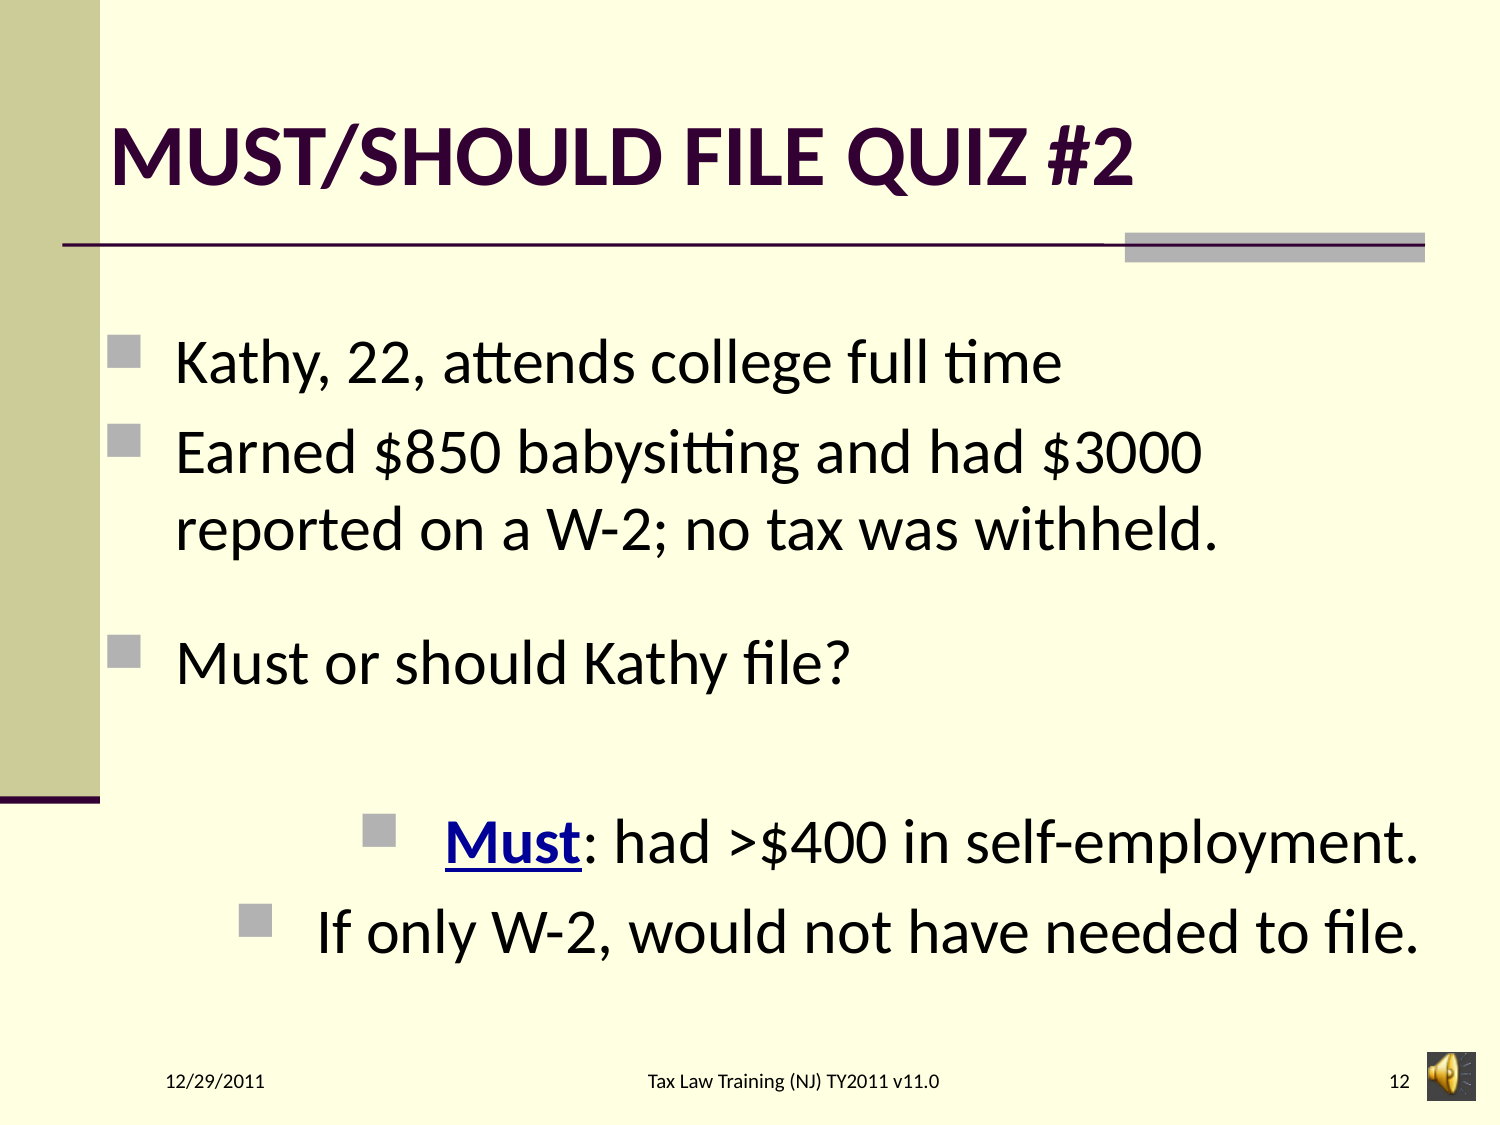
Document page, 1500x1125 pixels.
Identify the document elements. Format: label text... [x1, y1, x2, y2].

slide_number 12 [1112, 1049, 1426, 1101]
title MUST/SHOULD FILE QUIZ #2 [94, 63, 1407, 238]
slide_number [149, 1050, 476, 1101]
footer Tax Law Training (NJ) TY2011 v11.0 [549, 1049, 1038, 1101]
picture [1426, 1051, 1477, 1102]
list Kathy, 22, attends college full time Earned $850 babysitting and had $3000 reported on a W-2; no tax was withheld. Must or should Kathy file? Must: had >$400 in self-employment. If only W-2, would not have needed to file. [87, 312, 1438, 975]
